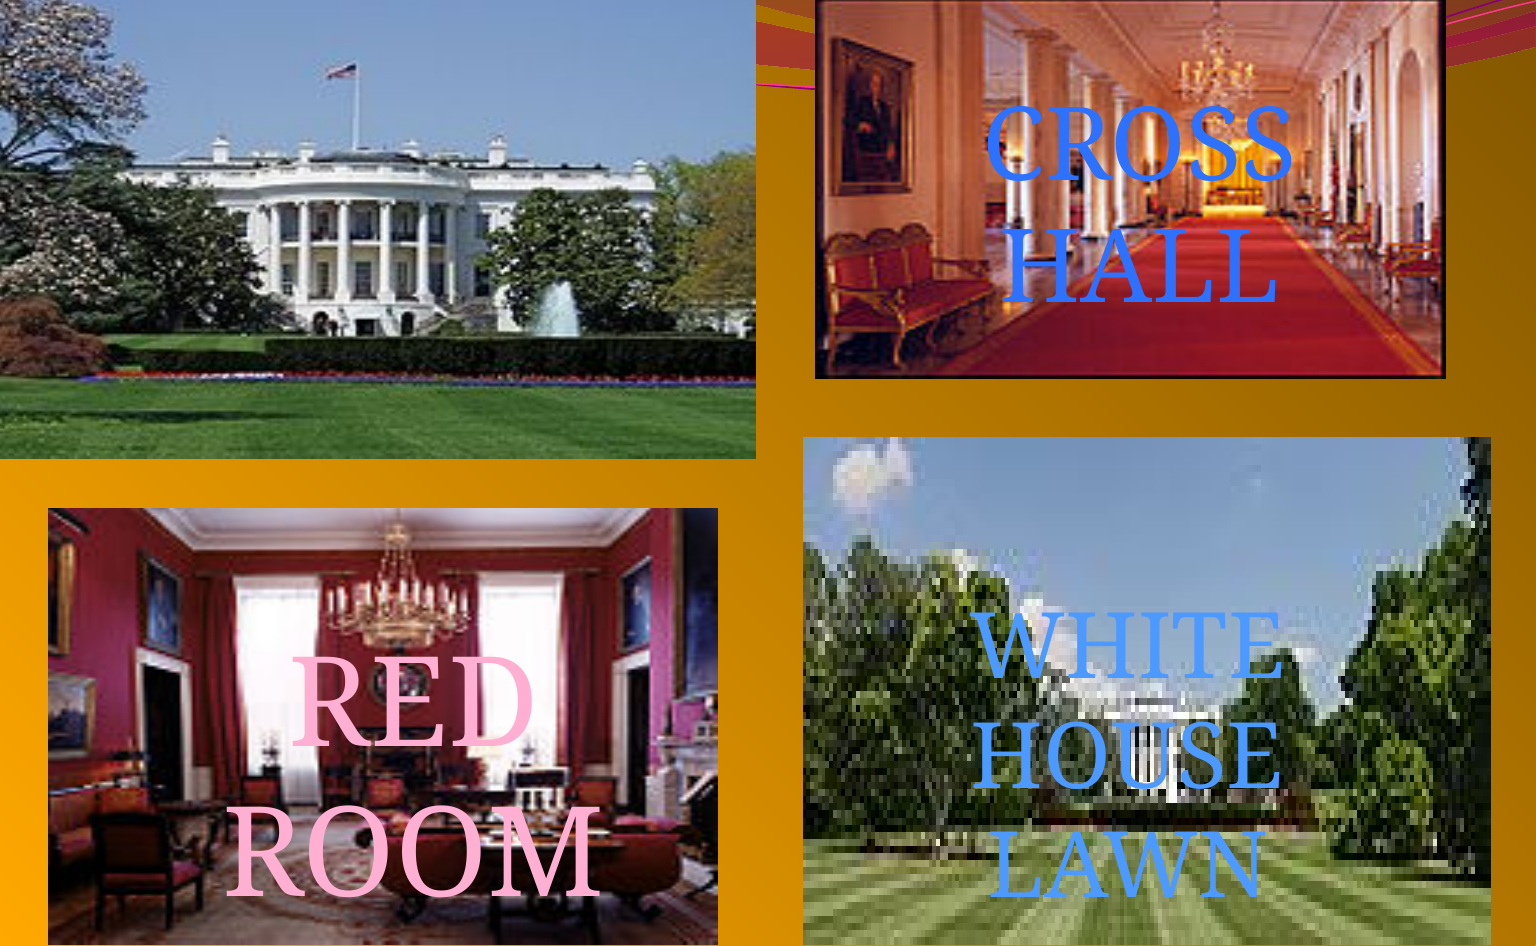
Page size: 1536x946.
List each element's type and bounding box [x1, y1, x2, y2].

picture [803, 436, 1491, 946]
picture [47, 507, 719, 946]
picture [0, 0, 757, 460]
picture [815, 0, 1447, 380]
